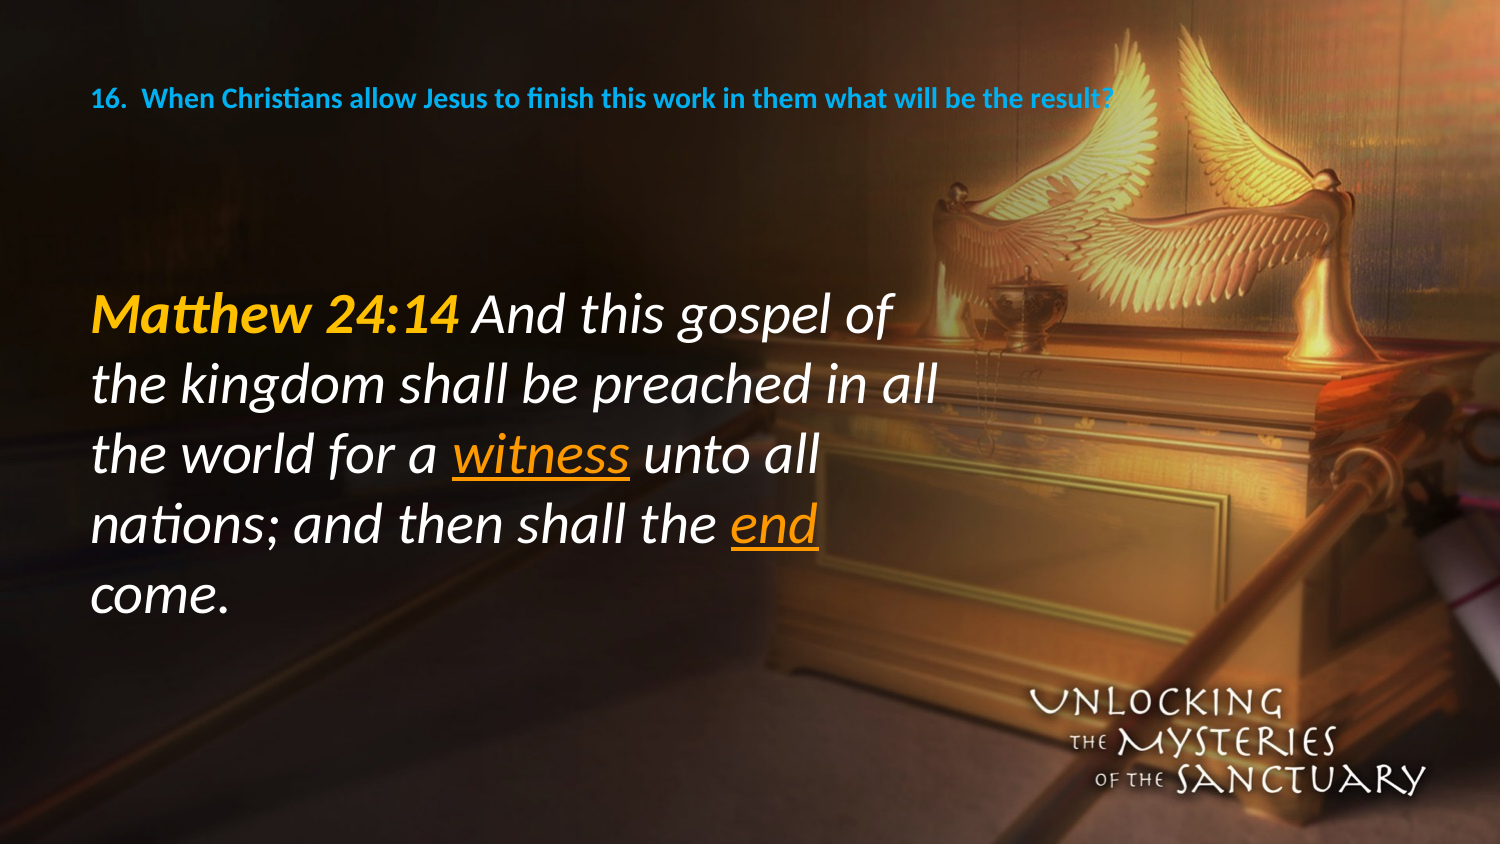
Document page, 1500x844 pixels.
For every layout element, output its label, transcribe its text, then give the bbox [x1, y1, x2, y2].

list Matthew 24:14 And this gospel of the kingdom shall be preached in all the world for a witness unto all nations; and then shall the end come. [75, 267, 964, 754]
title 16. When Christians allow Jesus to finish this work in them what will be the result? [75, 33, 1425, 175]
picture [0, 0, 1500, 844]
